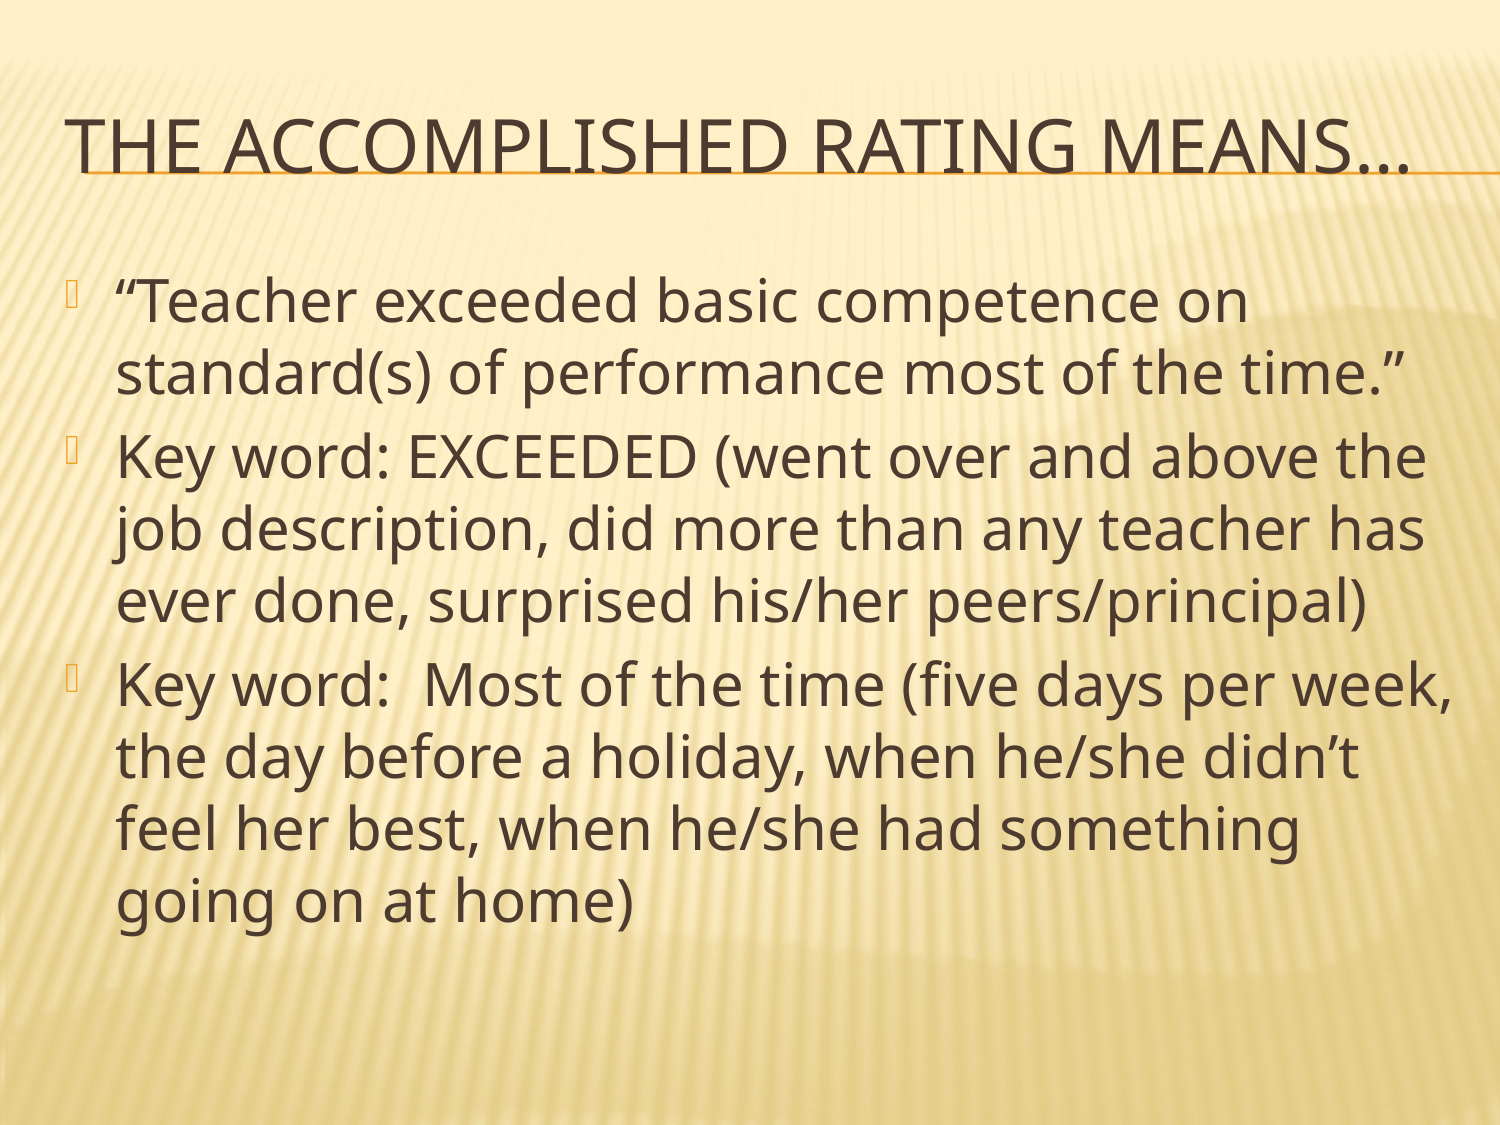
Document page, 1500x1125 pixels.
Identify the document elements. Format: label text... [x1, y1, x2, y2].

list “Teacher exceeded basic competence on standard(s) of performance most of the time.” Key word: EXCEEDED (went over and above the job description, did more than any teacher has ever done, surprised his/her peers/principal) Key word: Most of the time (five days per week, the day before a holiday, when he/she didn’t feel her best, when he/she had something going on at home) [50, 254, 1475, 998]
title The accomplished rating means… [50, 75, 1475, 213]
